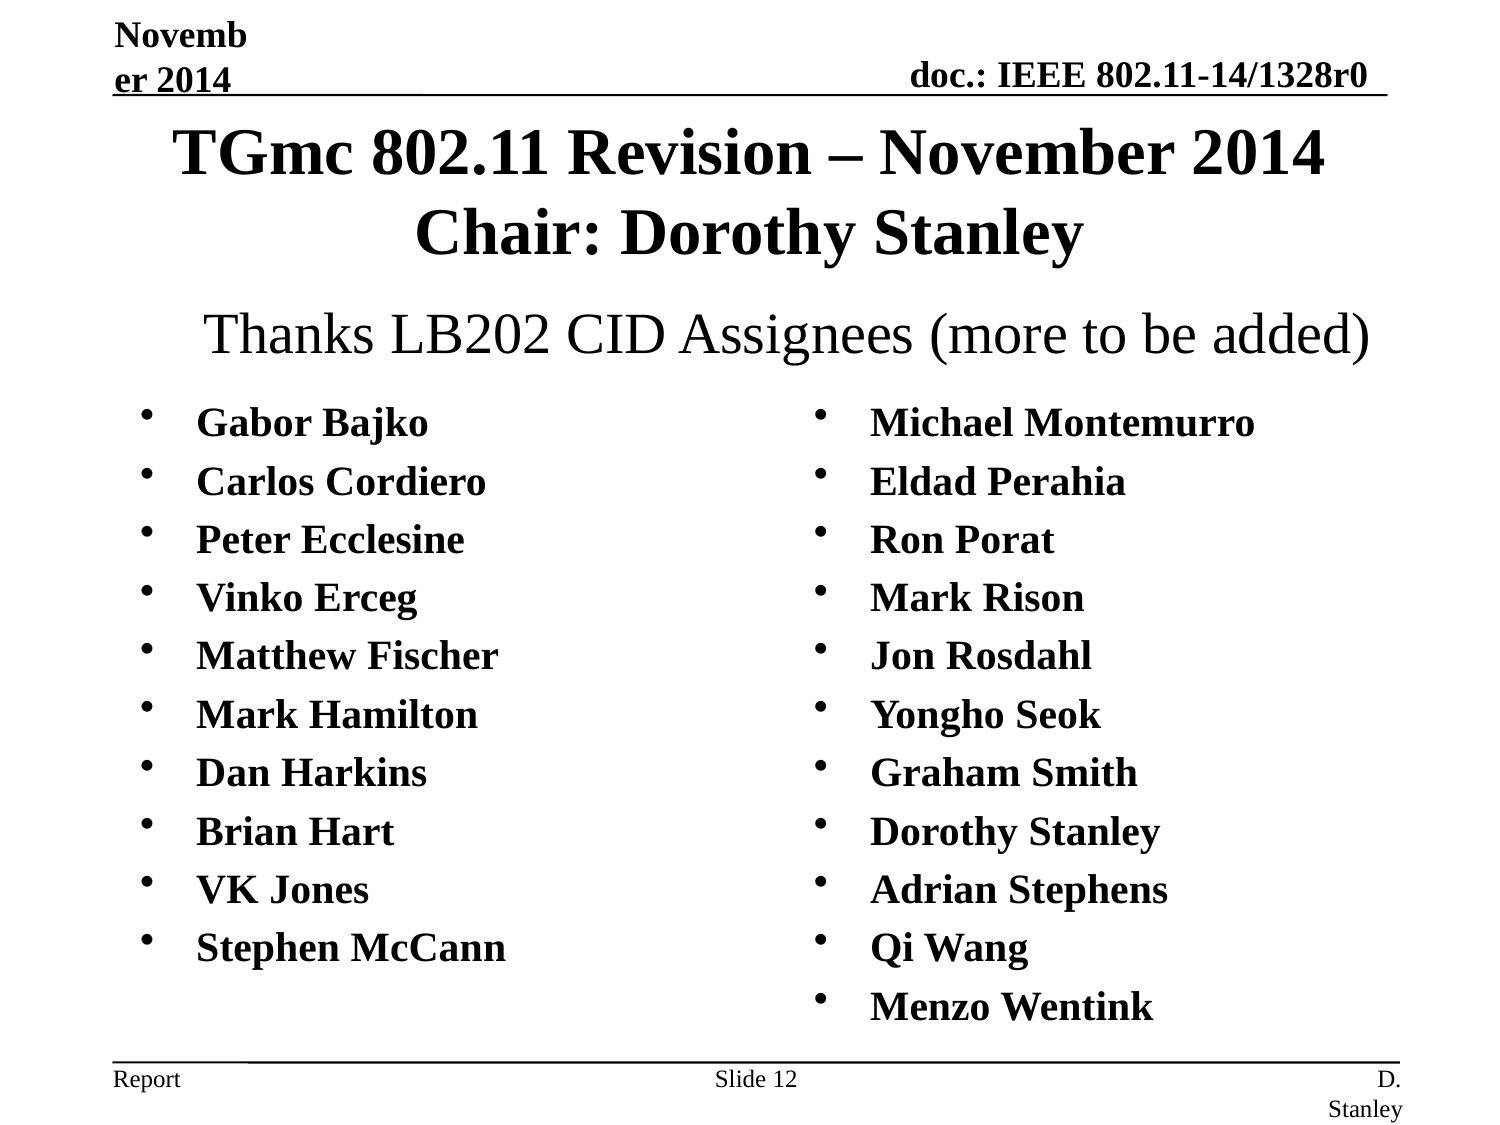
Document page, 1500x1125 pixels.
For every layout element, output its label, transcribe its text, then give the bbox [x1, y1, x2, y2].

text_box Michael Montemurro Eldad Perahia Ron Porat Mark Rison Jon Rosdahl Yongho Seok Graham Smith Dorothy Stanley Adrian Stephens Qi Wang Menzo Wentink [798, 387, 1387, 1100]
text_box Thanks LB202 CID Assignees (more to be added) [149, 287, 1425, 373]
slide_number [114, 54, 257, 100]
title TGmc 802.11 Revision – November 2014 Chair: Dorothy Stanley [112, 99, 1388, 275]
slide_number Slide 12 [712, 1062, 798, 1093]
list Gabor Bajko Carlos Cordiero Peter Ecclesine Vinko Erceg Matthew Fischer Mark Hamilton Dan Harkins Brian Hart VK Jones Stephen McCann [125, 387, 713, 1125]
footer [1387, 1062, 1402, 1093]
